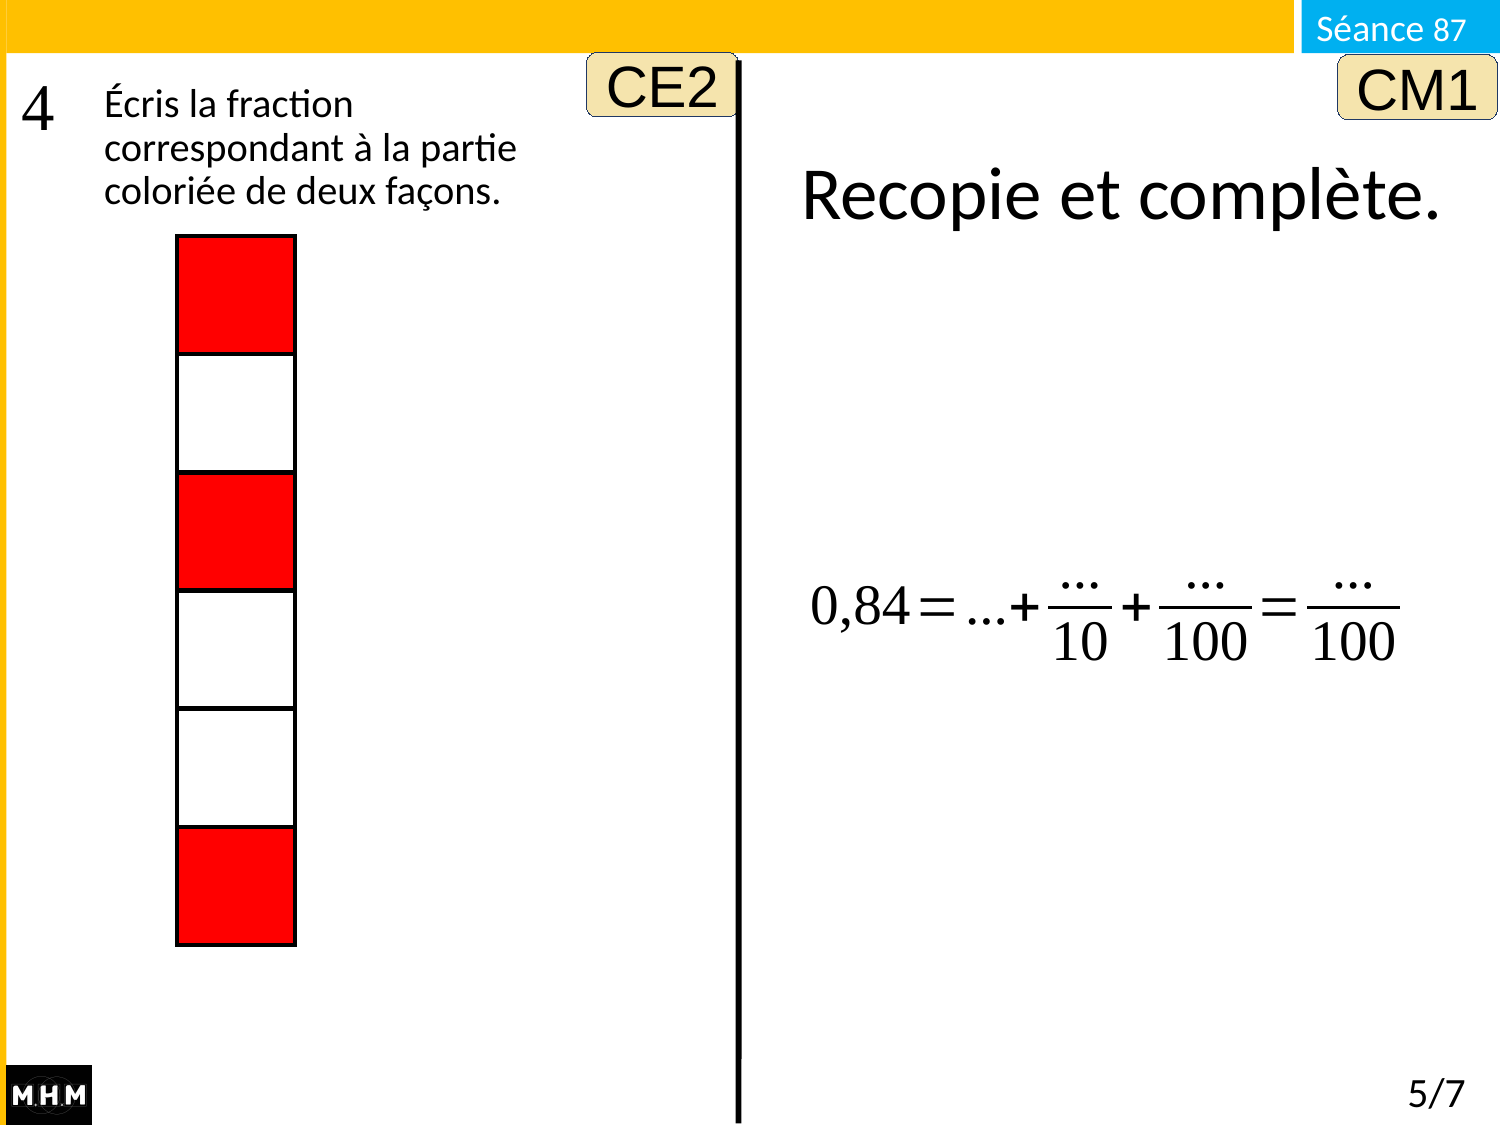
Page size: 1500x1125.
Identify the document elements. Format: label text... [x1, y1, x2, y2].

text_box [175, 234, 297, 356]
text_box CM1 [1337, 54, 1498, 120]
text_box [175, 825, 297, 947]
list 5/7 [1373, 1064, 1500, 1125]
text_box Recopie et complète. [786, 130, 1466, 261]
text_box [175, 356, 297, 470]
text_box [175, 470, 297, 593]
text_box CE2 [586, 52, 738, 117]
title Écris la fraction correspondant à la partie coloriée de deux façons. [89, 74, 609, 222]
text_box [175, 593, 297, 711]
text_box [175, 711, 297, 825]
picture [6, 1065, 92, 1125]
